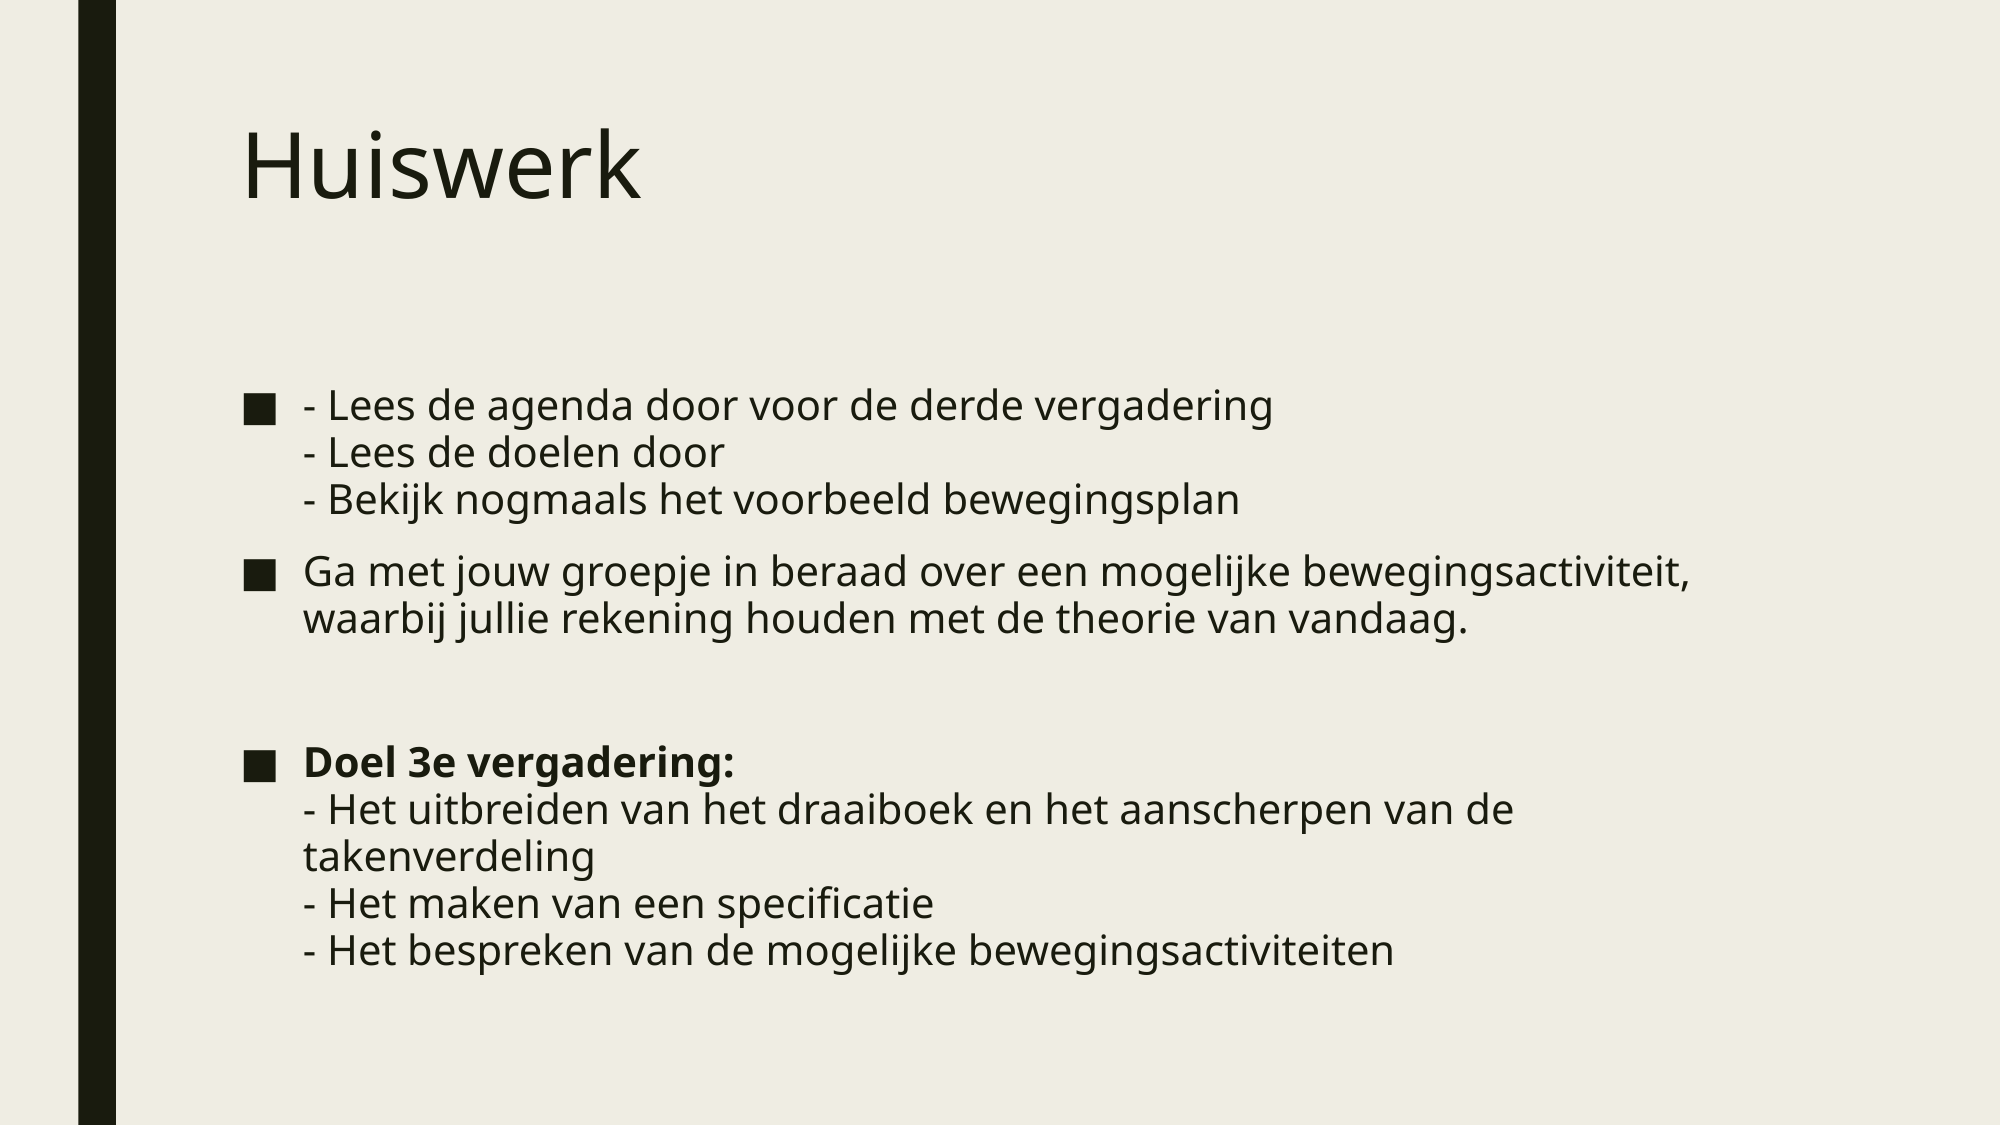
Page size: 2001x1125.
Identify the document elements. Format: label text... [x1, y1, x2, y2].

title Huiswerk [225, 112, 1800, 357]
list - Lees de agenda door voor de derde vergadering - Lees de doelen door - Bekijk nogmaals het voorbeeld bewegingsplan Ga met jouw groepje in beraad over een mogelijke bewegingsactiviteit, waarbij jullie rekening houden met de theorie van vandaag. Doel 3e vergadering: - Het uitbreiden van het draaiboek en het aanscherpen van de takenverdeling - Het maken van een specificatie - Het bespreken van de mogelijke bewegingsactiviteiten [225, 375, 1800, 963]
